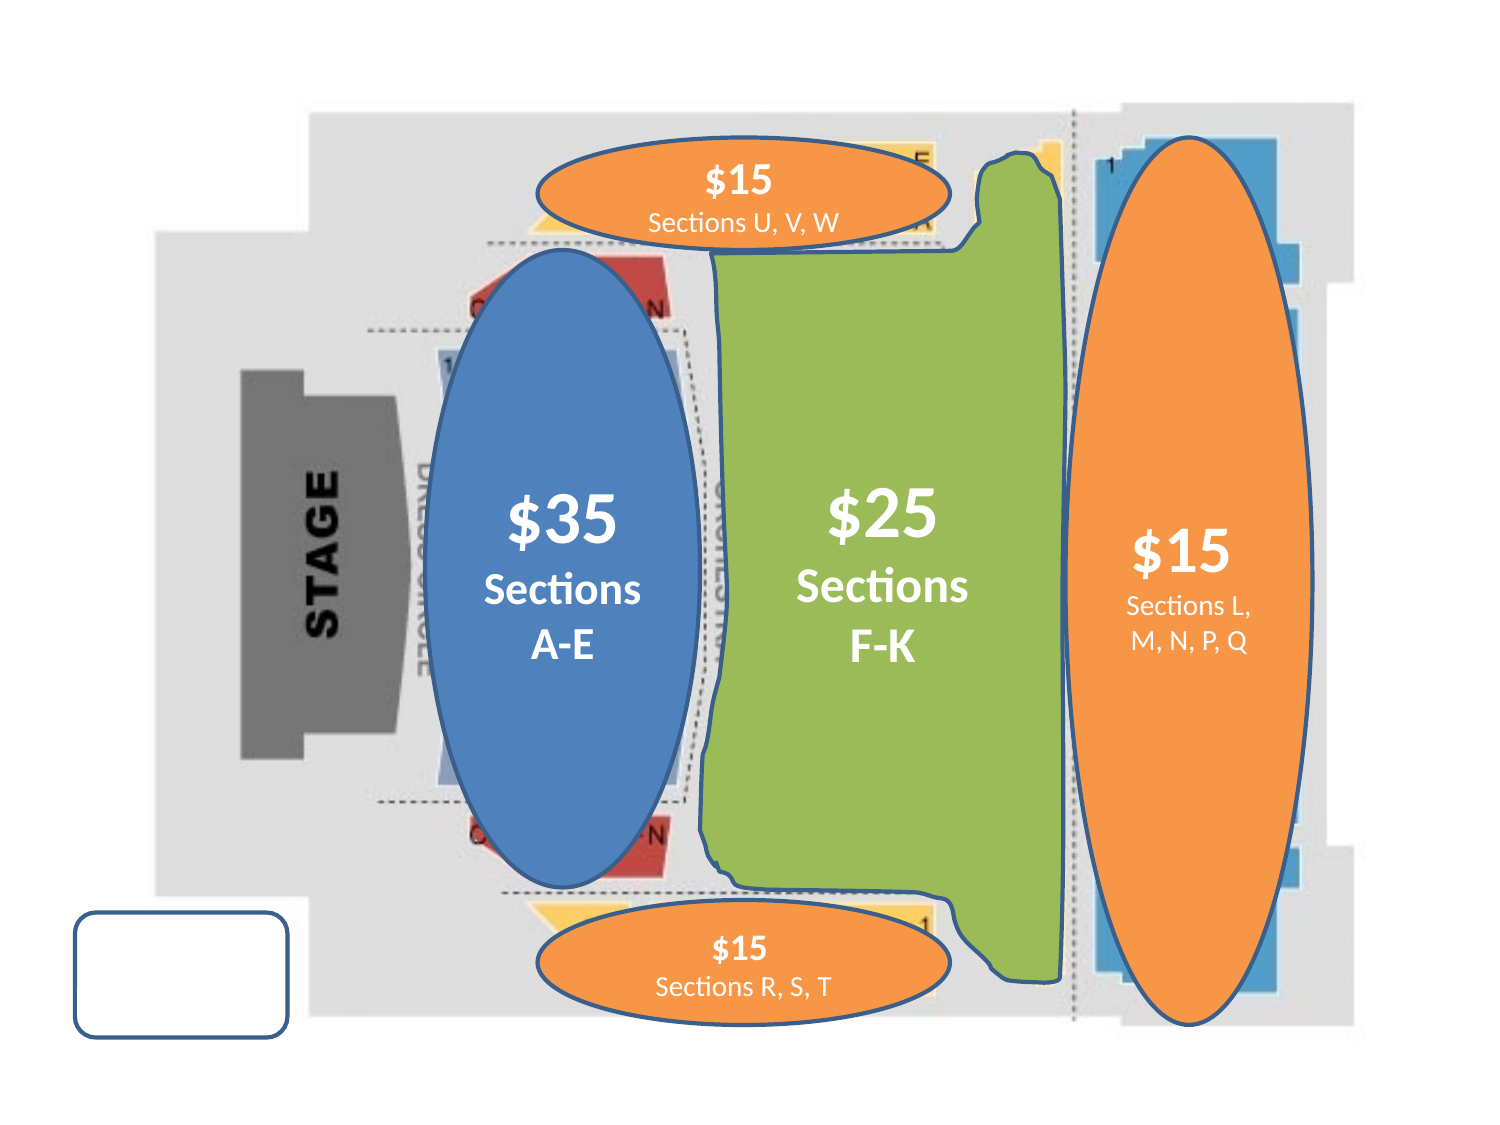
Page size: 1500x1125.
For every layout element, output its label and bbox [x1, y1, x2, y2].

picture [74, 42, 1432, 1088]
